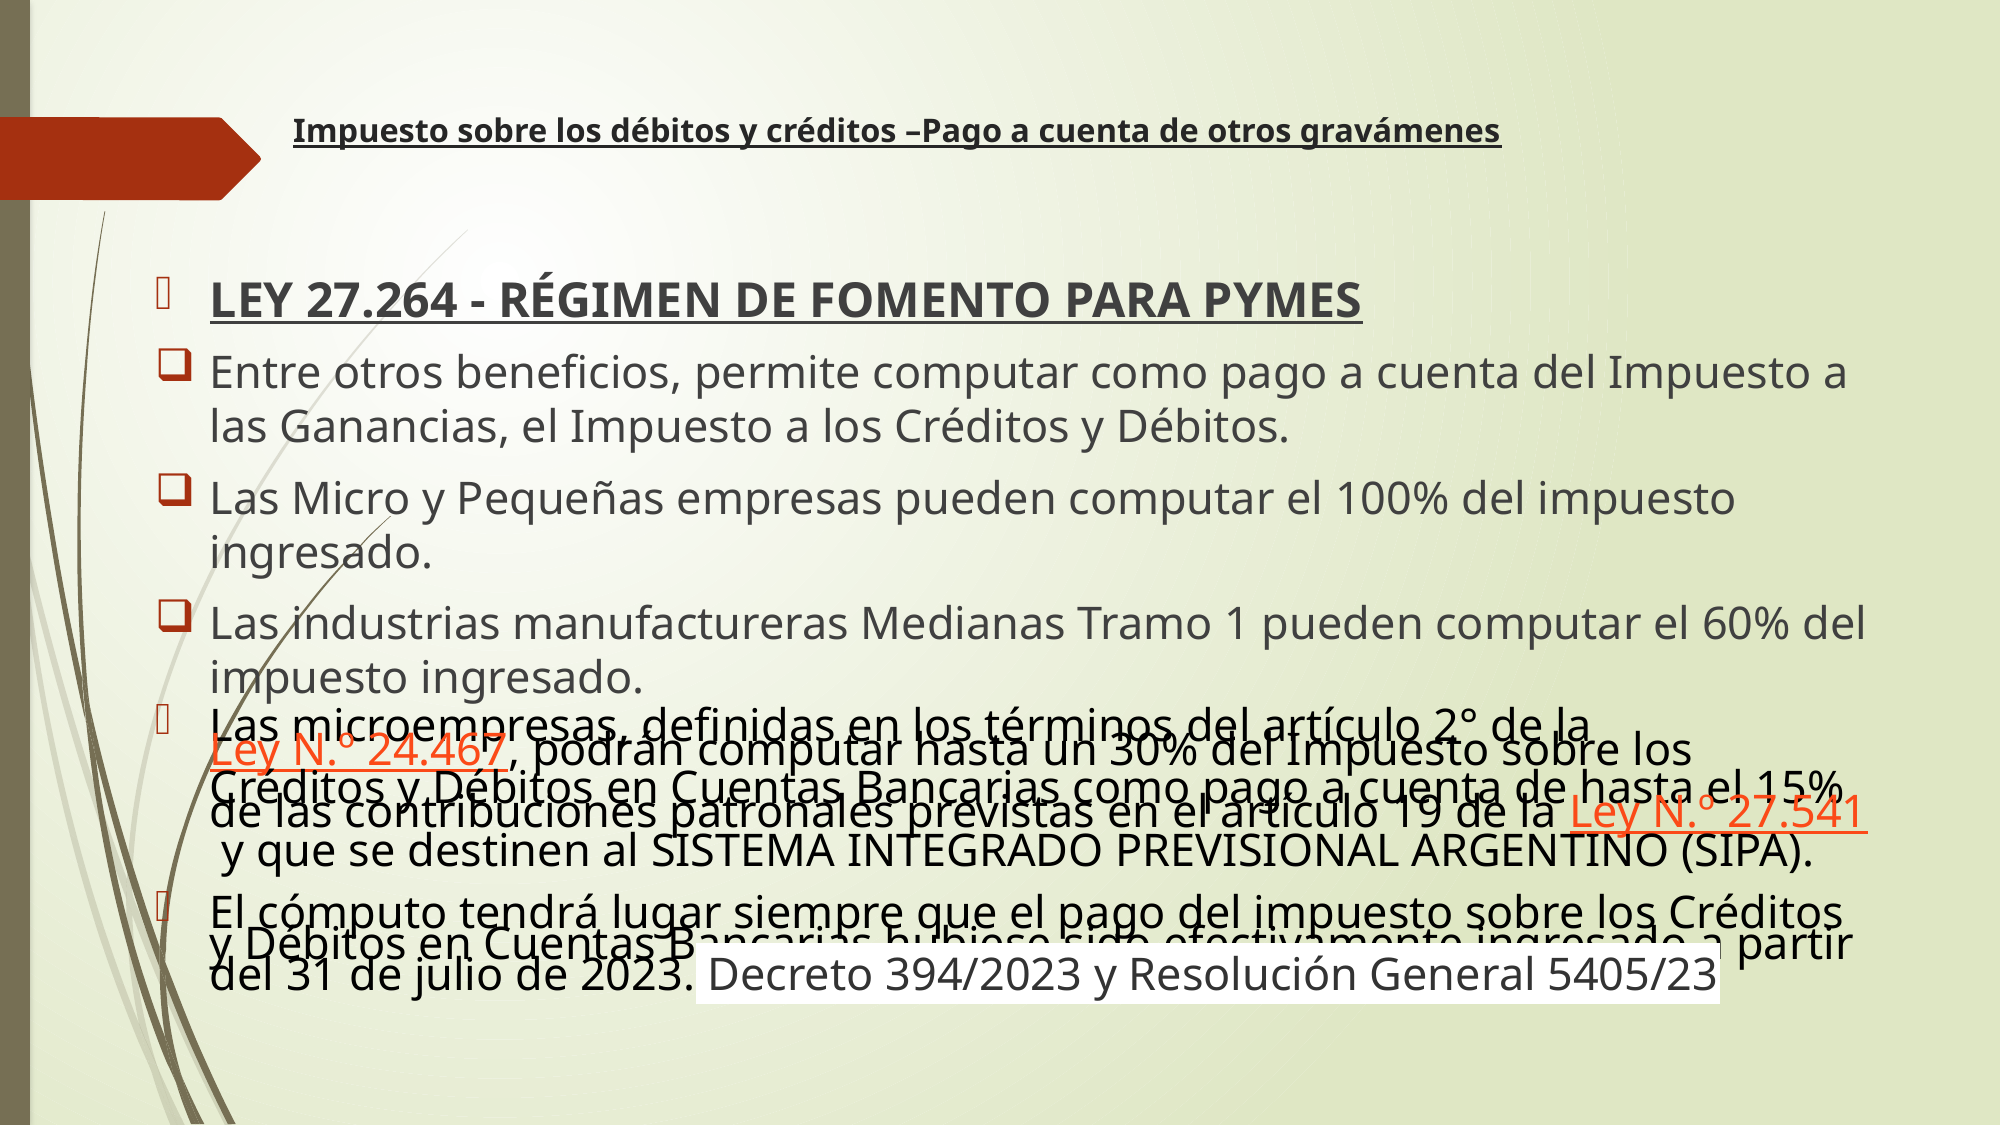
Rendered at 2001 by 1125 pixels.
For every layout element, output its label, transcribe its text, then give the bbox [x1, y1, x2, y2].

list LEY 27.264 - RÉGIMEN DE FOMENTO PARA PYMES Entre otros beneficios, permite computar como pago a cuenta del Impuesto a las Ganancias, el Impuesto a los Créditos y Débitos. Las Micro y Pequeñas empresas pueden computar el 100% del impuesto ingresado. Las industrias manufactureras Medianas Tramo 1 pueden computar el 60% del impuesto ingresado. Las microempresas, definidas en los términos del artículo 2° de la Ley N.º 24.467, podrán computar hasta un 30% del Impuesto sobre los Créditos y Débitos en Cuentas Bancarias como pago a cuenta de hasta el 15% de las contribuciones patronales previstas en el artículo 19 de la Ley N.º 27.541 y que se destinen al SISTEMA INTEGRADO PREVISIONAL ARGENTINO (SIPA). El cómputo tendrá lugar siempre que el pago del impuesto sobre los Créditos y Débitos en Cuentas Bancarias hubiese sido efectivamente ingresado a partir del 31 de julio de 2023. Decreto 394/2023 y Resolución General 5405/23 [139, 261, 1888, 1035]
title Impuesto sobre los débitos y créditos –Pago a cuenta de otros gravámenes [278, 102, 1888, 209]
